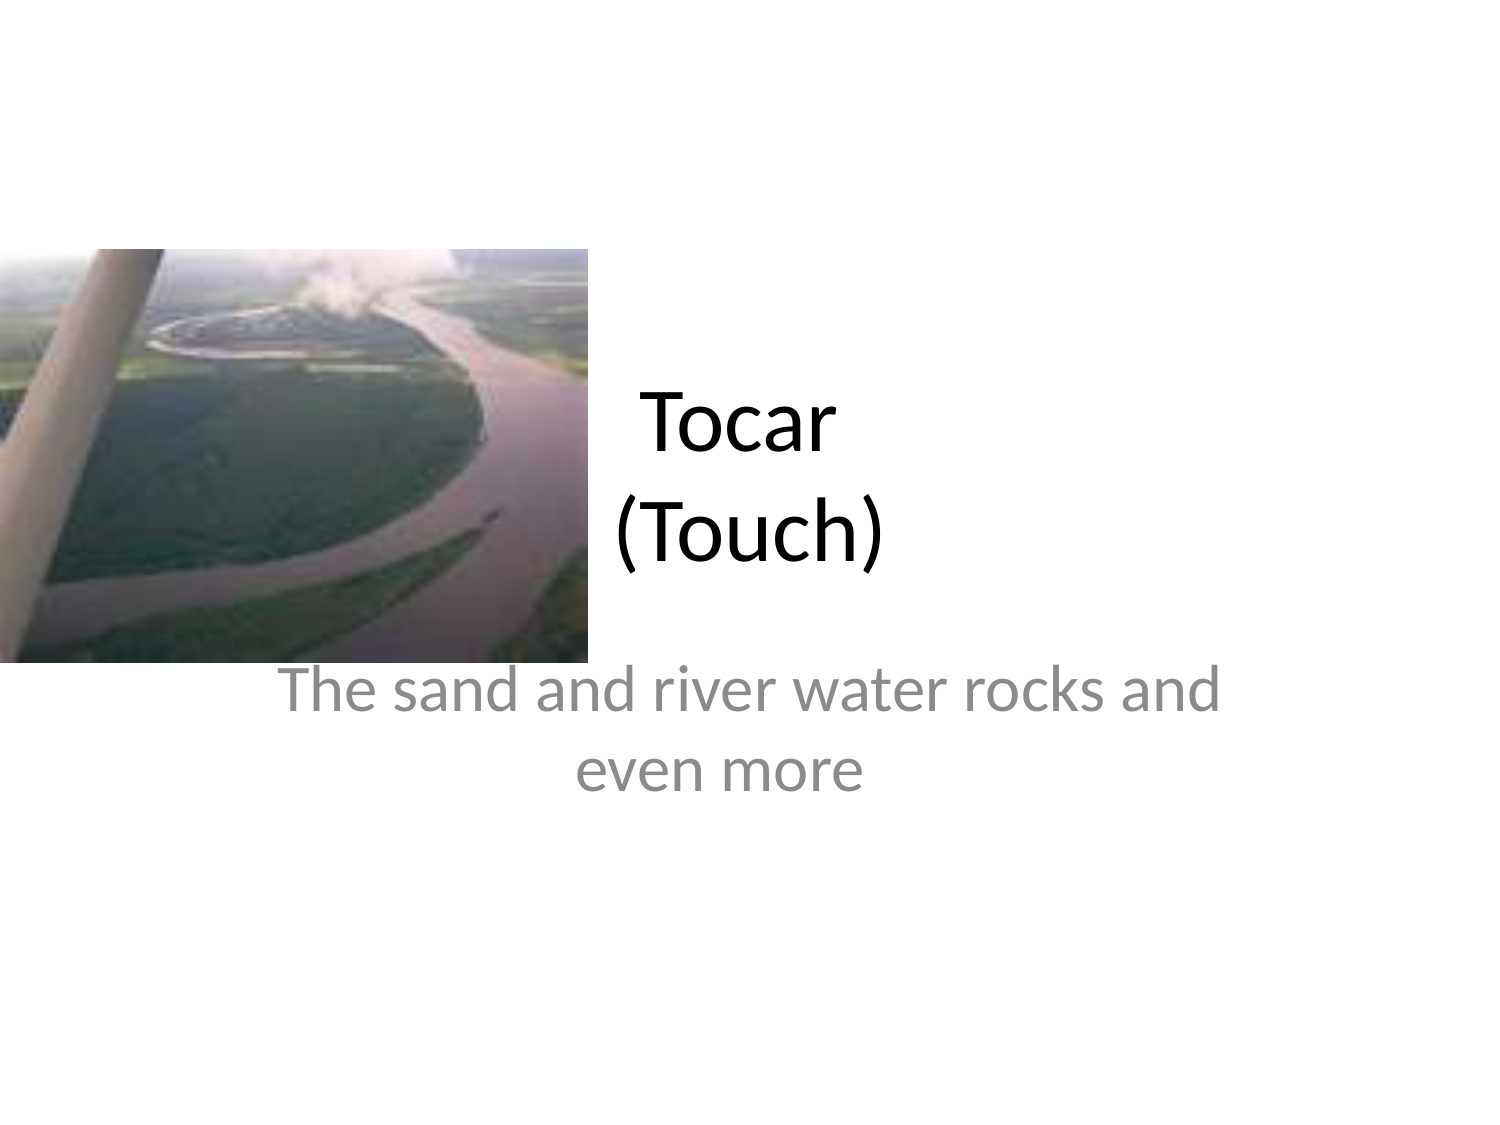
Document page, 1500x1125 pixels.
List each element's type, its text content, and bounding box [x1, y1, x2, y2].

subtitle The sand and river water rocks and even more [225, 637, 1275, 925]
picture [0, 249, 588, 663]
title Tocar (Touch) [591, 349, 1388, 591]
